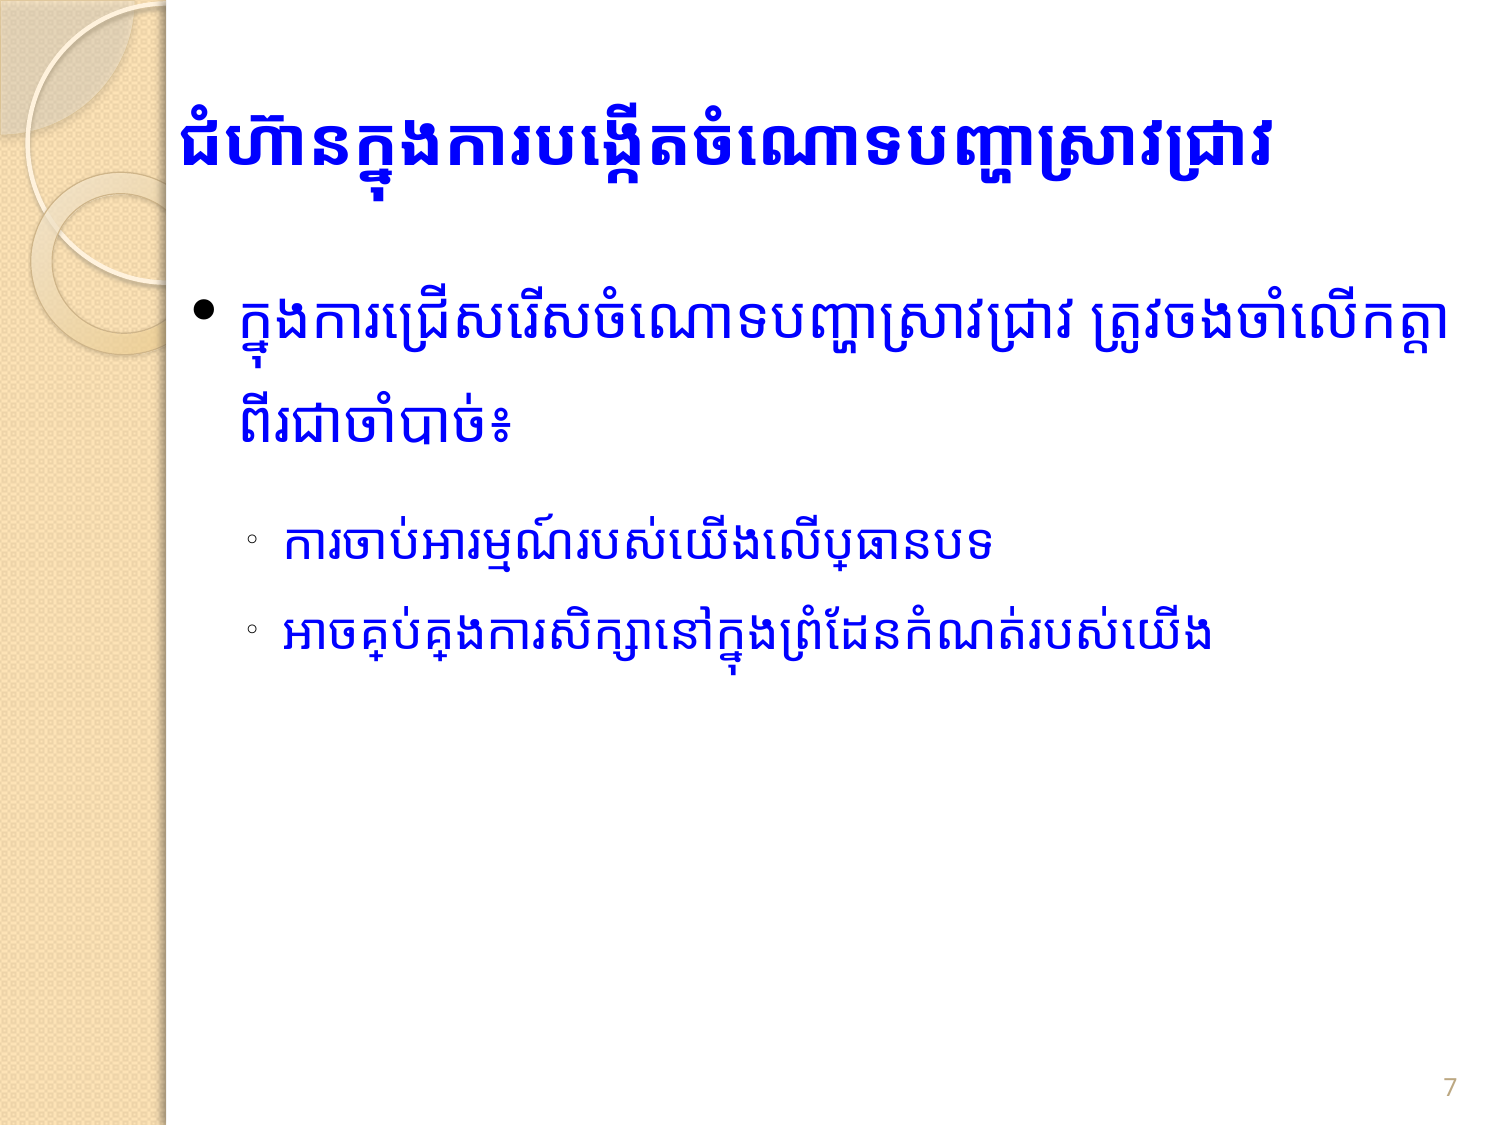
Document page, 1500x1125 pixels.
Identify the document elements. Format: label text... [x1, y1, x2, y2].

title ជំហ៊ានក្នុងការបង្កើតចំណោទបញ្ហាស្រាវជ្រាវ [162, 45, 1466, 233]
slide_number 7 [1413, 1034, 1488, 1113]
list ក្នុងការជ្រើសរើសចំណោទបញ្ហាស្រាវជ្រាវ ត្រូវចងចាំលើកត្តាពីរជាចាំបាច់៖ ការចាប់អារម្មណ៍របស់យើងលើប្រធានបទ អាចគ្រប់គ្រងការសិក្សានៅក្នុងព្រំដែនកំណត់របស់យើង [162, 237, 1500, 1025]
